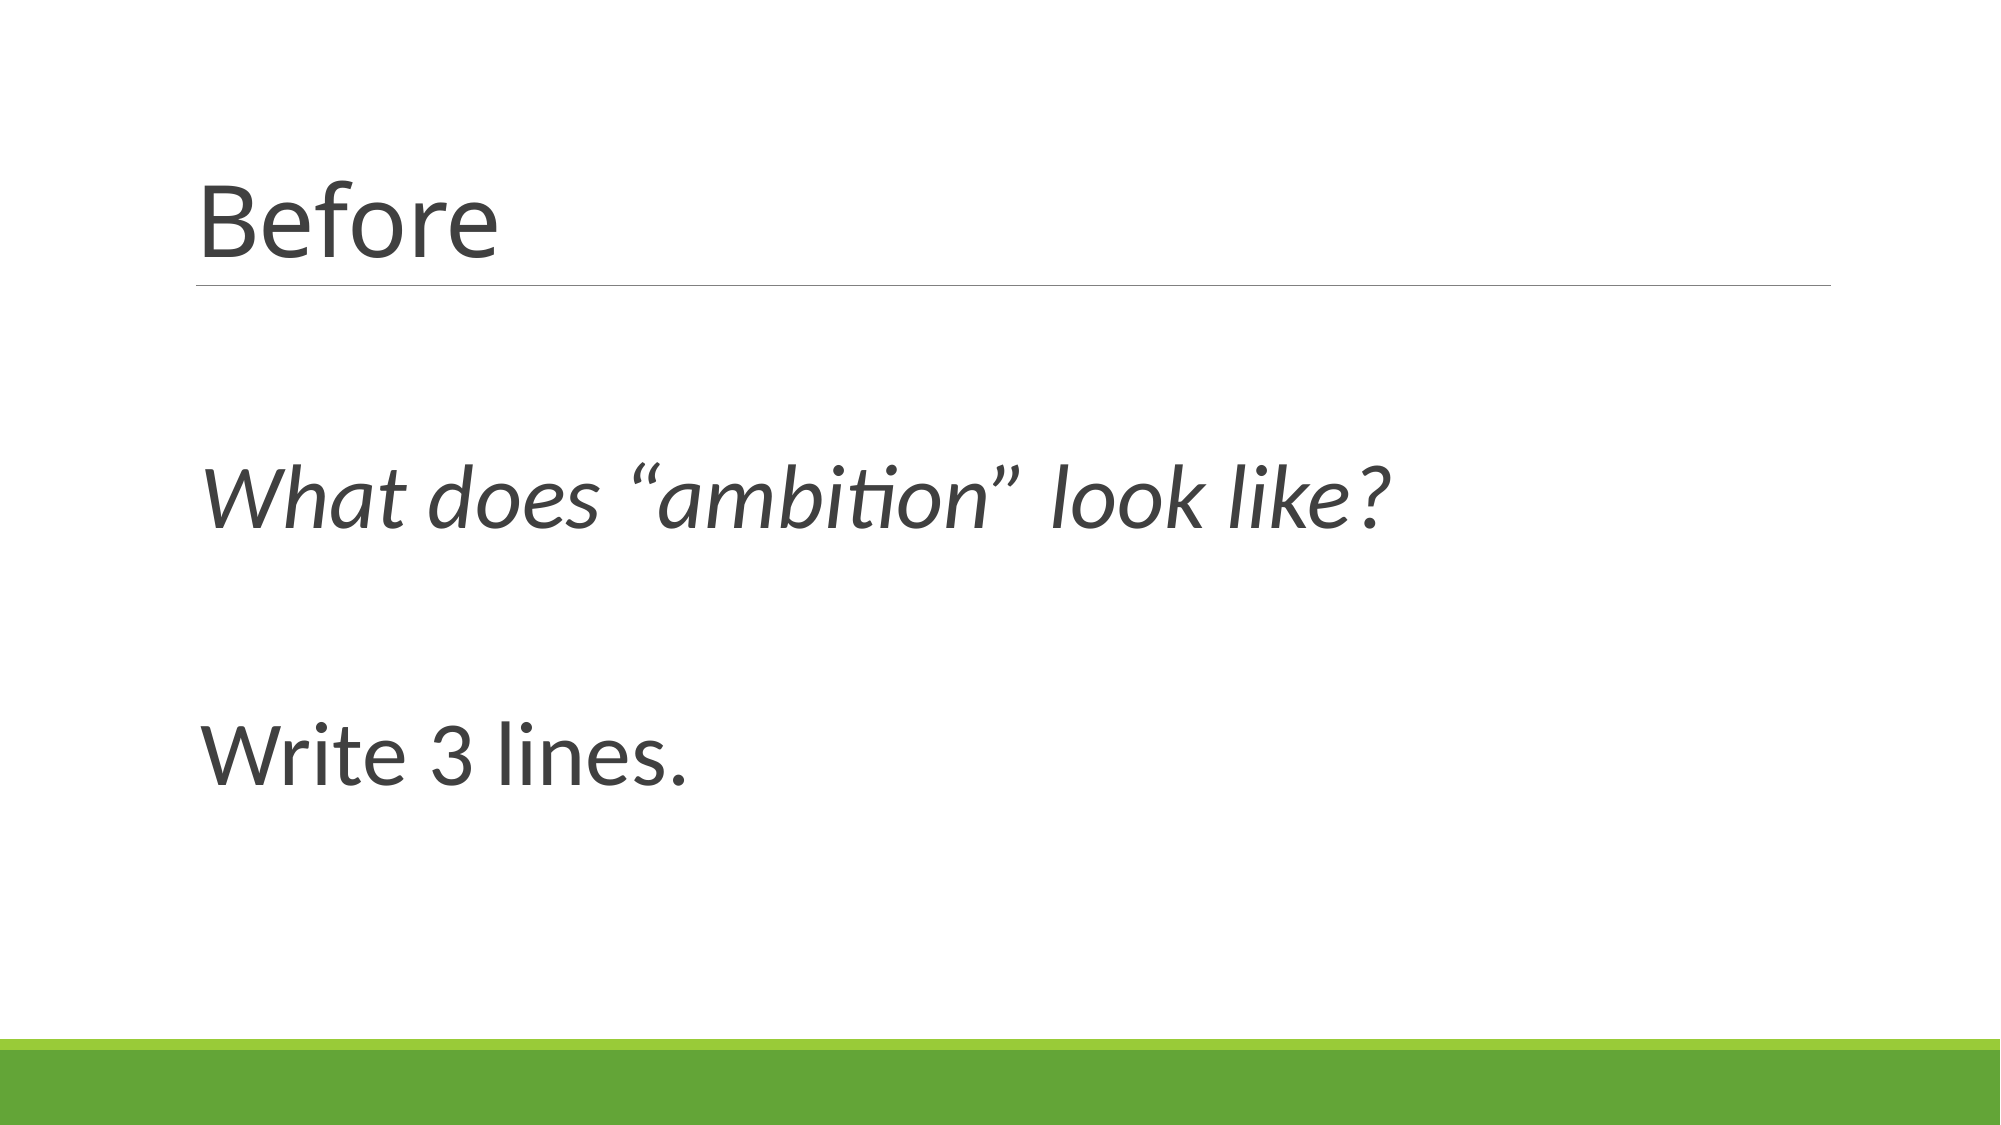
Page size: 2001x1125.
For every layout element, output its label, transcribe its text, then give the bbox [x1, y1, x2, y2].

title Before [180, 47, 1830, 285]
list What does “ambition” look like? Write 3 lines. [180, 302, 1830, 963]
